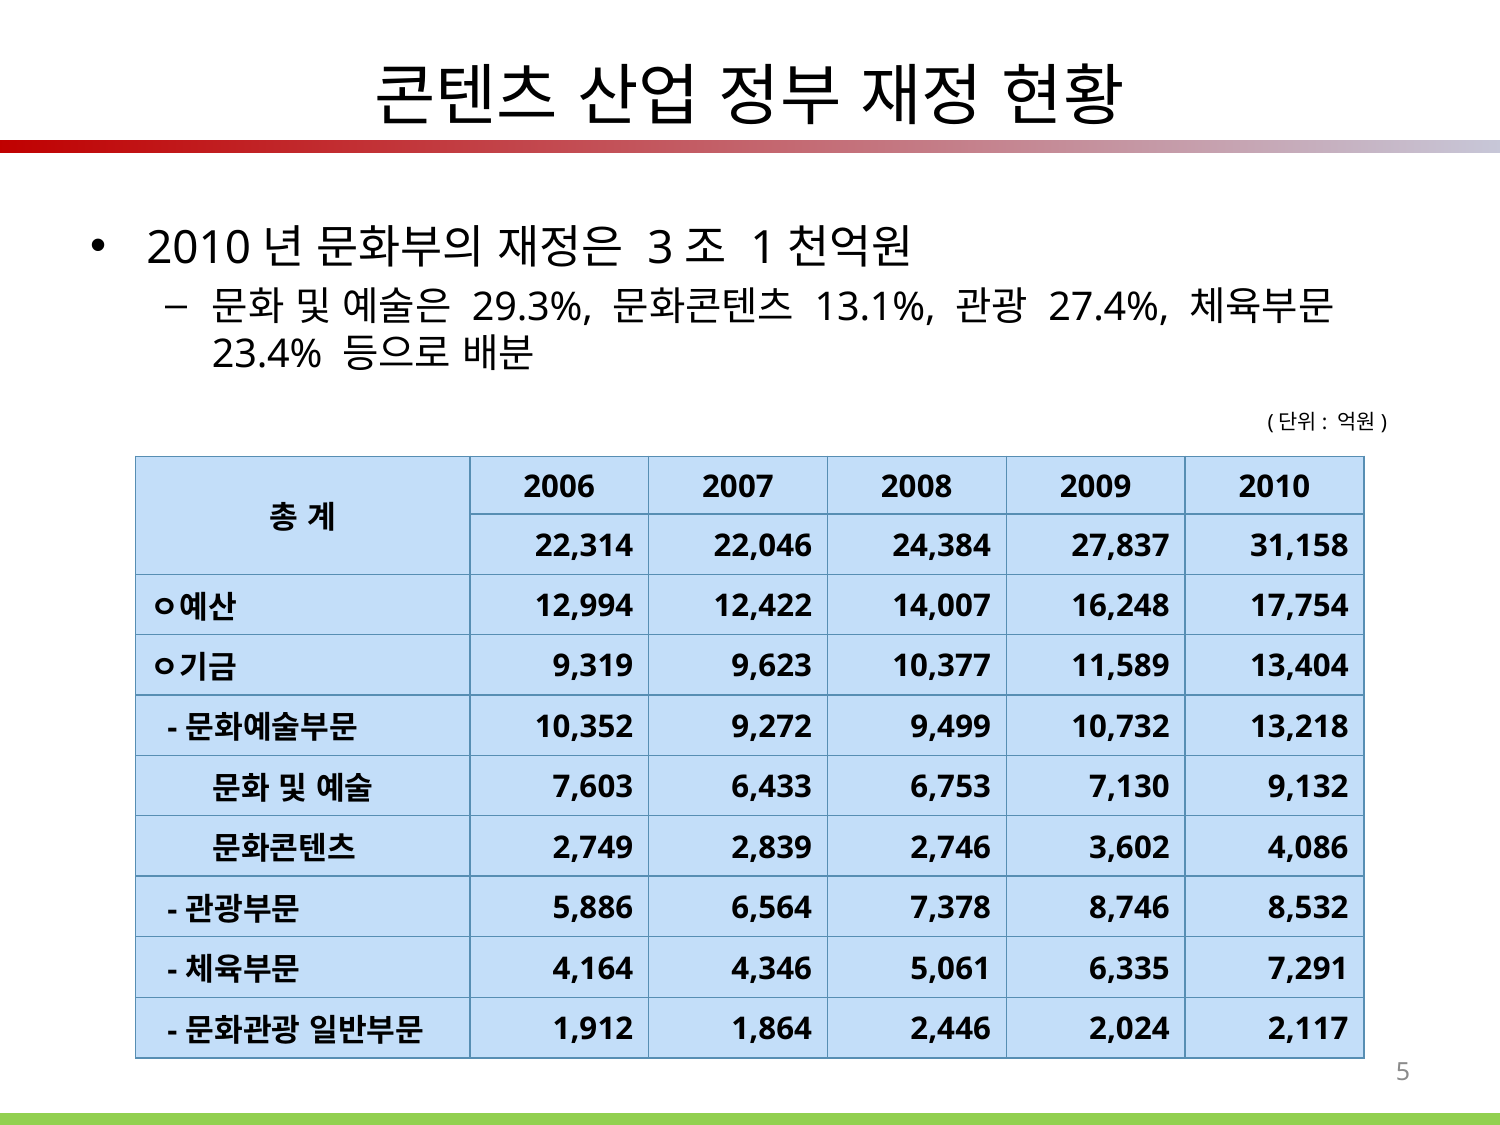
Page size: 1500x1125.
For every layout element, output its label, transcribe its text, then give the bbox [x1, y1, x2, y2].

list 2010년 문화부의 재정은 3조 1천억원 문화 및 예술은 29.3%, 문화콘텐츠 13.1%, 관광 27.4%, 체육부문 23.4% 등으로 배분 (단위: 억원) [74, 175, 1426, 1032]
table_header 2010 [1186, 457, 1363, 513]
table_cell -문화관광 일반부문 [136, 998, 469, 1057]
table_cell 8,746 [1007, 877, 1184, 936]
table_cell 17,754 [1186, 575, 1363, 634]
table_cell 31,158 [1186, 515, 1363, 574]
table_cell 22,314 [471, 515, 648, 574]
table_cell 10,377 [828, 635, 1006, 694]
table_cell 4,346 [649, 937, 827, 997]
table_cell 2,024 [1007, 998, 1184, 1057]
table_cell -문화예술부문 [136, 696, 469, 755]
table_cell 6,335 [1007, 937, 1184, 997]
table_cell 10,352 [471, 696, 648, 755]
table_cell 9,272 [649, 696, 827, 755]
table_cell 6,564 [649, 877, 827, 936]
slide_number 5 [1074, 1042, 1425, 1103]
table_cell 9,319 [471, 635, 648, 694]
table_cell 9,132 [1186, 756, 1363, 815]
table_cell 27,837 [1007, 515, 1184, 574]
table_cell 7,378 [828, 877, 1006, 936]
table_cell 16,248 [1007, 575, 1184, 634]
table_header 2007 [649, 457, 827, 513]
table_header 총 계 [136, 457, 469, 574]
table_cell 7,603 [471, 756, 648, 815]
table_cell 3,602 [1007, 816, 1184, 875]
table_cell ㅇ예산 [136, 575, 469, 634]
table_cell 12,422 [649, 575, 827, 634]
table_cell 1,912 [471, 998, 648, 1057]
table_header 2008 [828, 457, 1006, 513]
table_cell 7,291 [1186, 937, 1363, 997]
table_cell 5,886 [471, 877, 648, 936]
table_cell 8,532 [1186, 877, 1363, 936]
table_cell 6,753 [828, 756, 1006, 815]
table_cell 6,433 [649, 756, 827, 815]
table_cell 4,086 [1186, 816, 1363, 875]
table_cell 13,404 [1186, 635, 1363, 694]
table_cell 12,994 [471, 575, 648, 634]
table_header 2006 [471, 457, 648, 513]
table_cell ㅇ기금 [136, 635, 469, 694]
table_cell 문화콘텐츠 [136, 816, 469, 875]
table_cell 22,046 [649, 515, 827, 574]
table_header 2009 [1007, 457, 1184, 513]
table_cell 2,446 [828, 998, 1006, 1057]
table_cell 2,746 [828, 816, 1006, 875]
table_cell 14,007 [828, 575, 1006, 634]
table_cell 1,864 [649, 998, 827, 1057]
table_cell 9,499 [828, 696, 1006, 755]
table_cell 13,218 [1186, 696, 1363, 755]
table_cell 9,623 [649, 635, 827, 694]
title 콘텐츠 산업 정부 재정 현황 [74, 75, 1426, 141]
table_cell 4,164 [471, 937, 648, 997]
table_cell 문화 및 예술 [136, 756, 469, 815]
table_cell 11,589 [1007, 635, 1184, 694]
table_cell -관광부문 [136, 877, 469, 936]
table_cell 5,061 [828, 937, 1006, 997]
table_cell 2,117 [1186, 998, 1363, 1042]
text_box [0, 0, 1500, 75]
table_cell 24,384 [828, 515, 1006, 574]
table_cell 2,839 [649, 816, 827, 875]
table_cell -체육부문 [136, 937, 469, 997]
table_cell 2,749 [471, 816, 648, 875]
table_cell 7,130 [1007, 756, 1184, 815]
table_cell 10,732 [1007, 696, 1184, 755]
